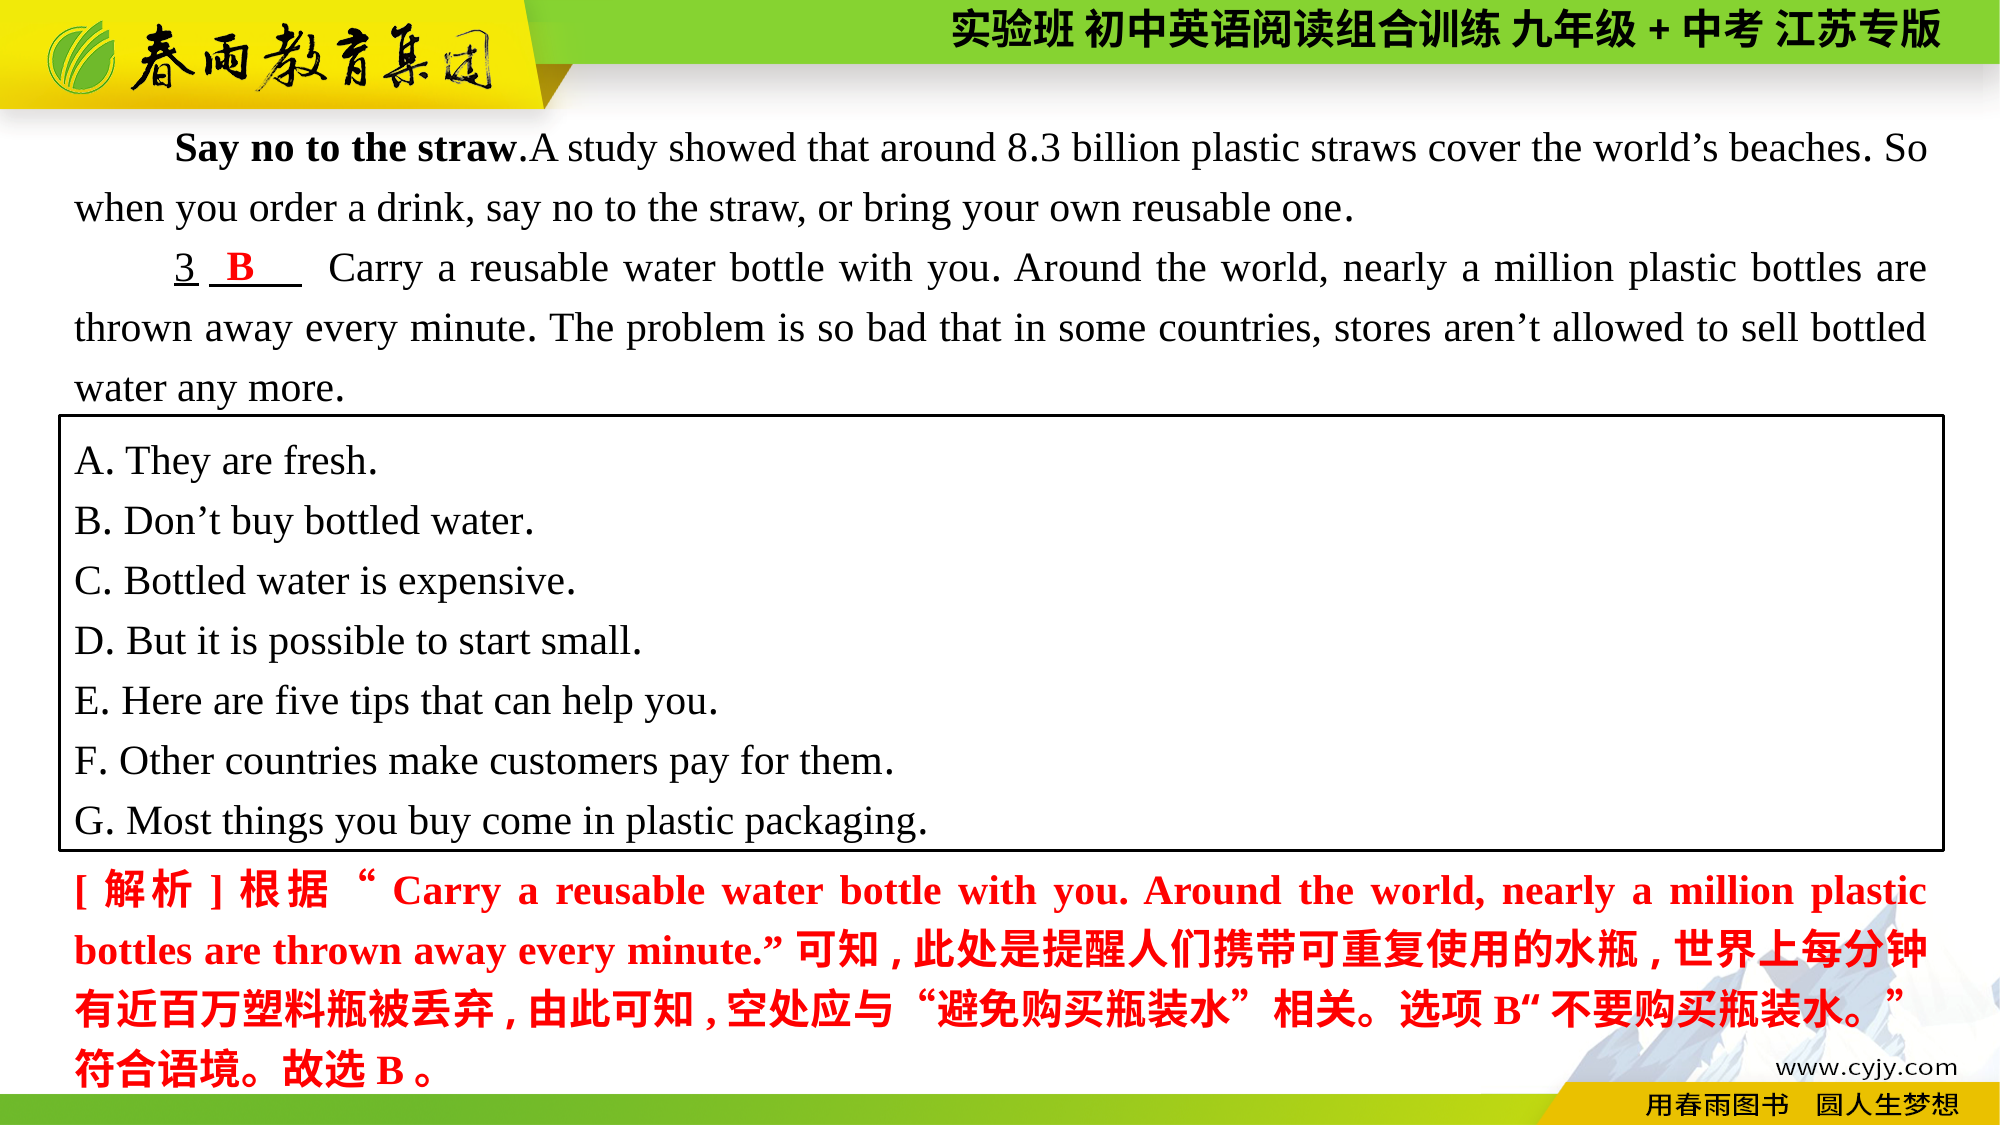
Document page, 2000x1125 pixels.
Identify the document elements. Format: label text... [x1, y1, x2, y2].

list Say no to the straw.A study showed that around 8.3 billion plastic straws cover the world’s beaches. So when you order a drink, say no to the straw, or bring your own reusable one. 3 Carry a reusable water bottle with you. Around the world, nearly a million plastic bottles are thrown away every minute. The problem is so bad that in some countries, stores aren’t allowed to sell bottled water any more. [59, 101, 1944, 415]
text_box B [211, 221, 270, 297]
text_box A. They are fresh. B. Don’t buy bottled water. C. Bottled water is expensive. D. But it is possible to start small. E. Here are five tips that can help you. F. Other countries make customers pay for them. G. Most things you buy come in plastic packaging. [59, 415, 1944, 845]
text_box [解析]根据“Carry a reusable water bottle with you. Around the world, nearly a million plastic bottles are thrown away every minute.”可知,此处是提醒人们携带可重复使用的水瓶,世界上每分钟有近百万塑料瓶被丢弃,由此可知,空处应与“避免购买瓶装水”相关。选项B“不要购买瓶装水。”符合语境。故选B。 [59, 845, 1944, 1101]
picture [0, 0, 2000, 1125]
